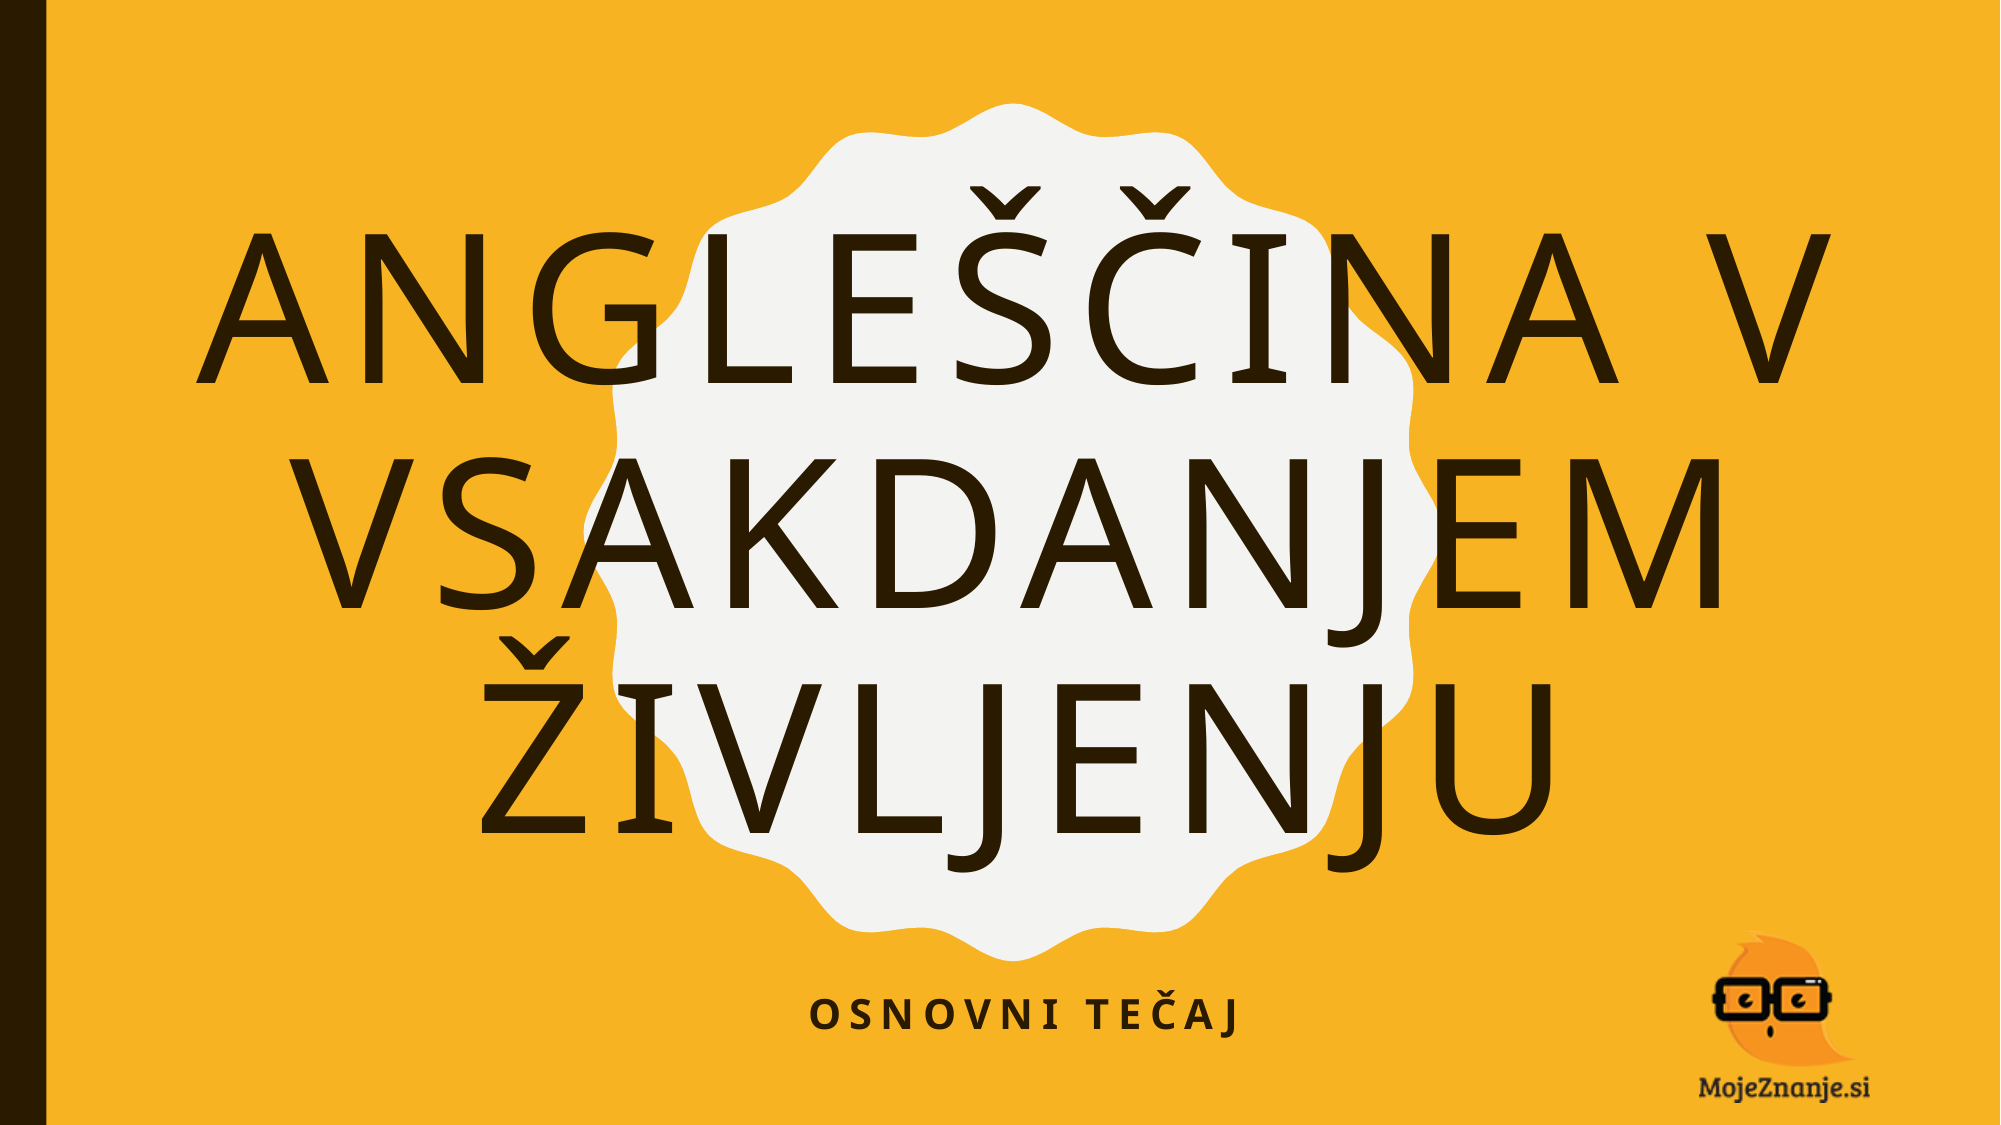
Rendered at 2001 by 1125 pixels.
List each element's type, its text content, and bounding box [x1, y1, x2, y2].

picture [1699, 930, 1870, 1103]
subtitle OSNOVNi teČaj [363, 980, 1684, 1103]
title ANGLEŠČINA V VSAKDANJEM ŽIVLJENJU [176, 180, 1870, 902]
